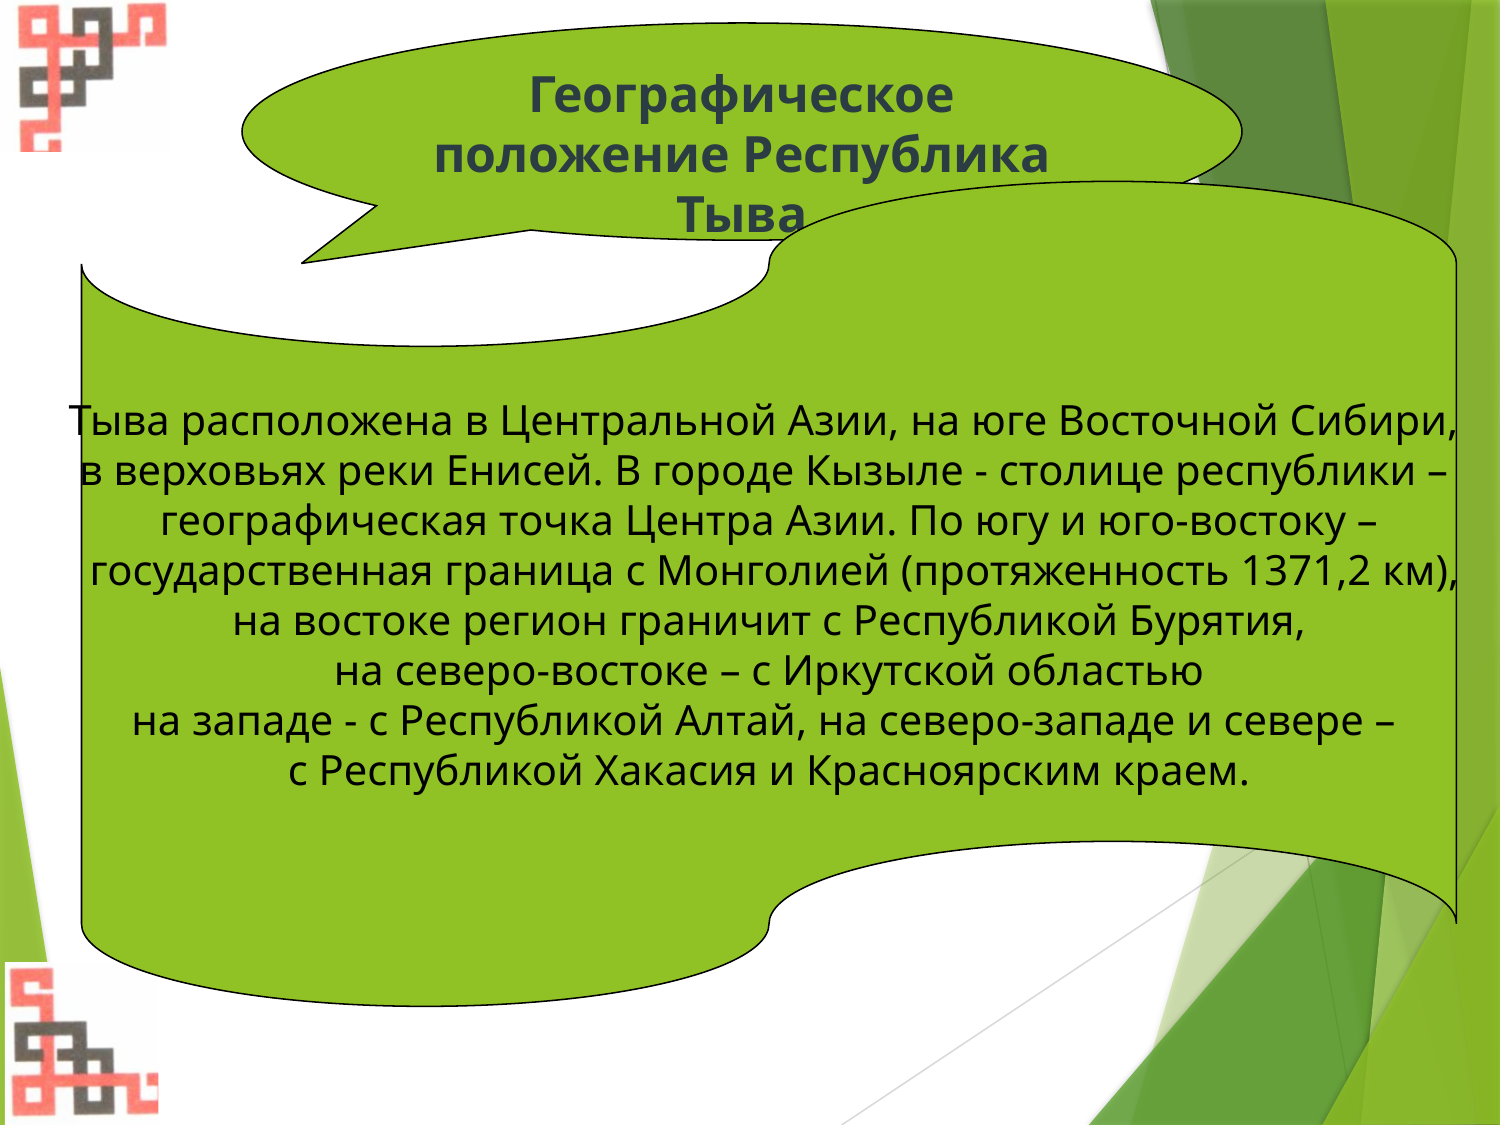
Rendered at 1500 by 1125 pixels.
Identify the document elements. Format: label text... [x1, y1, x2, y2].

text_box Тыва расположена в Центральной Азии, на юге Восточной Сибири, в верховьях реки Енисей. В городе Кызыле - столице республики – географическая точка Центра Азии. По югу и юго-востоку – государственная граница с Монголией (протяженность 1371,2 км), на востоке регион граничит с Республикой Бурятия, на северо-востоке – с Иркутской областью на западе - с Республикой Алтай, на северо-западе и севере – с Республикой Хакасия и Красноярским краем. [81, 181, 1457, 1007]
picture [4, 962, 159, 1125]
text_box Географическое положение Республика Тыва [242, 22, 1242, 264]
picture [0, 0, 171, 161]
